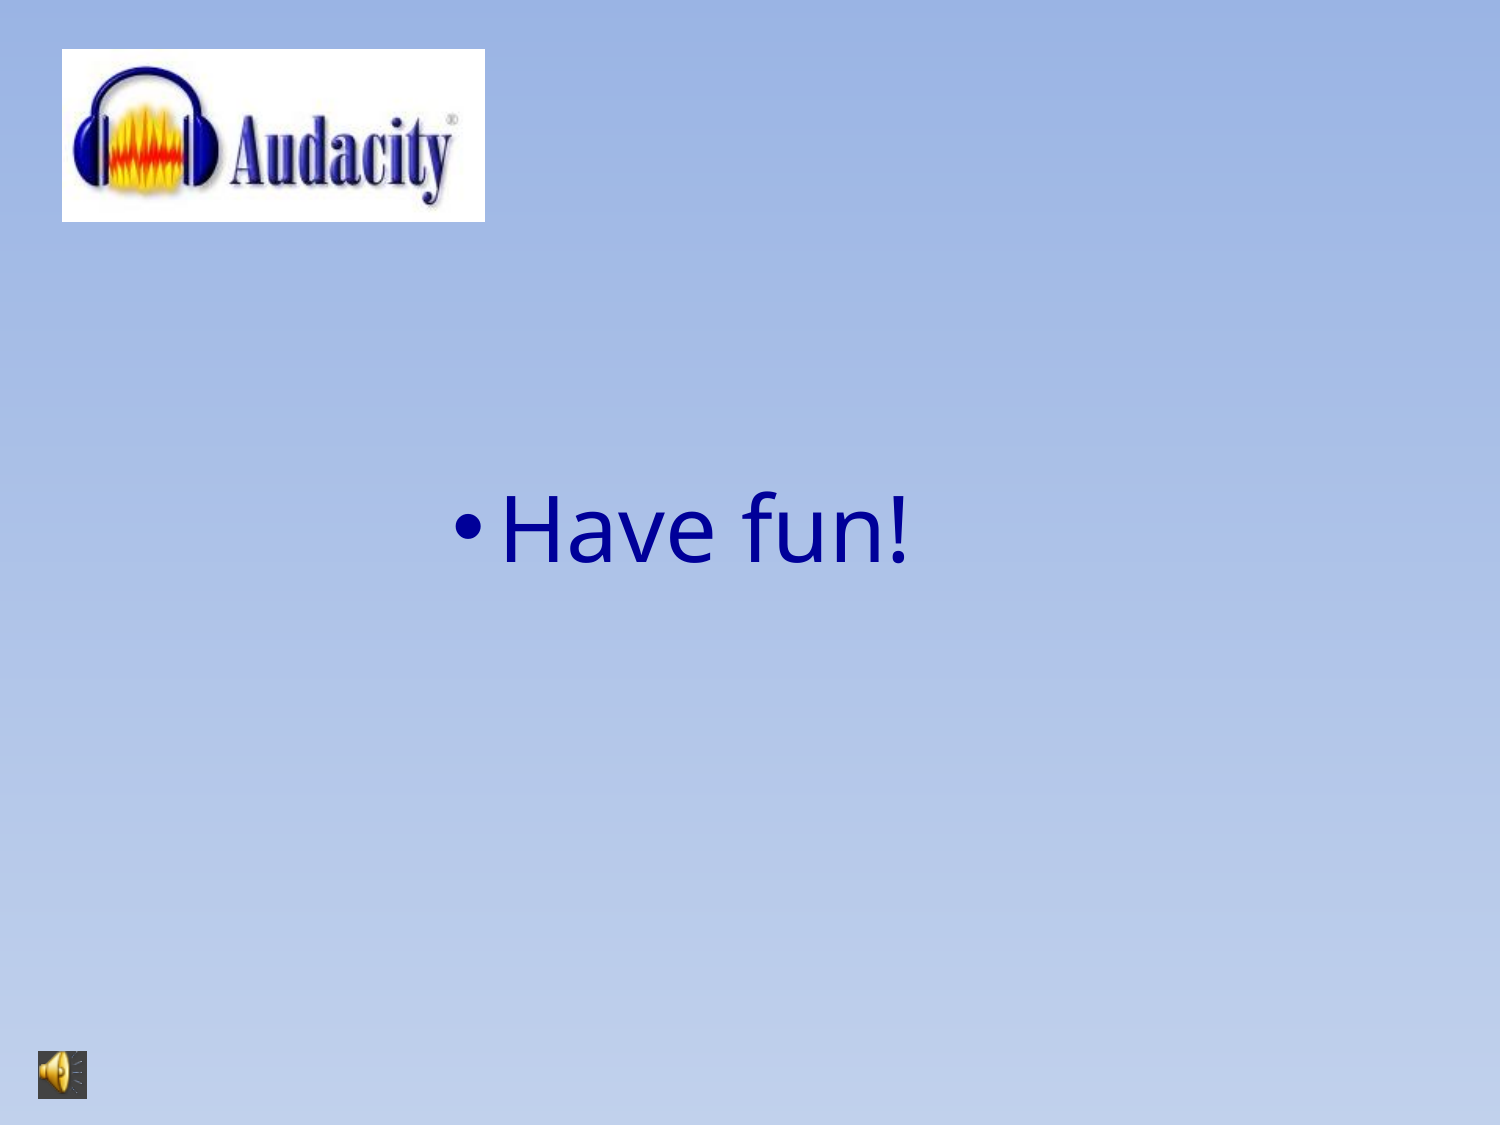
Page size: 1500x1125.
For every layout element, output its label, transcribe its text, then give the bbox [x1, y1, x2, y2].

list Have fun! [437, 462, 1000, 663]
picture [37, 1049, 88, 1101]
picture [62, 49, 485, 223]
